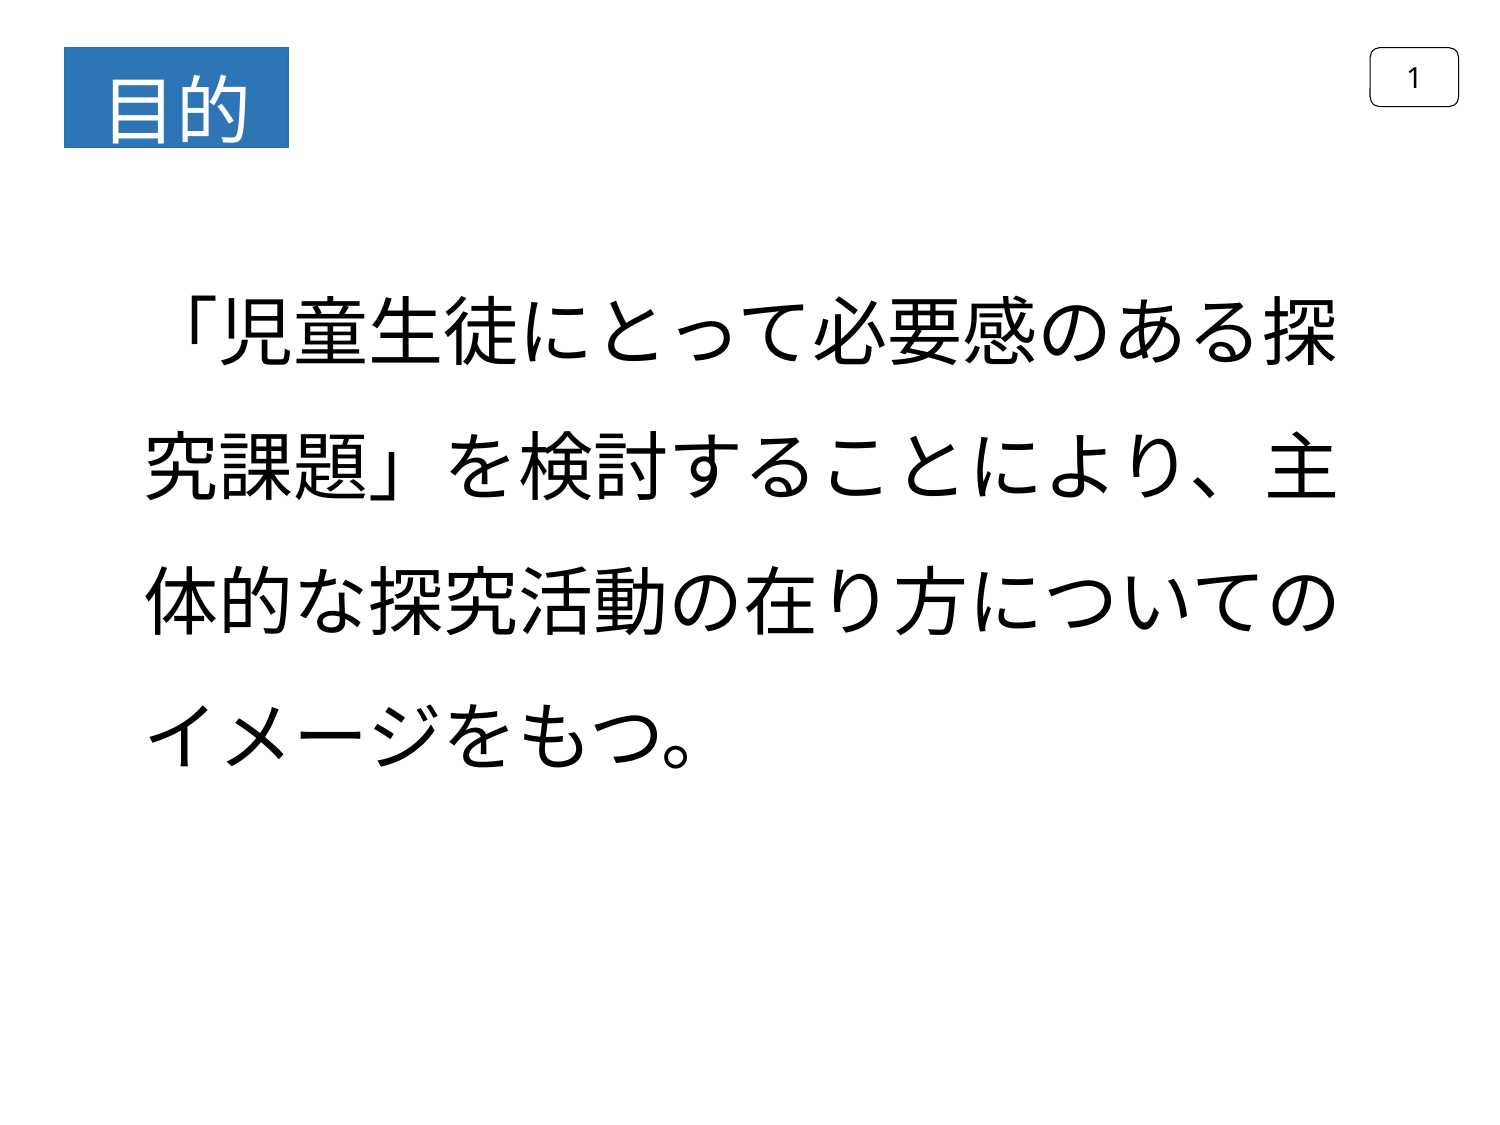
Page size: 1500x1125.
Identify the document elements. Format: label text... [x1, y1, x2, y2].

text_box 1 [1368, 46, 1460, 108]
text_box 「児童生徒にとって必要感のある探究課題」を検討することにより、主体的な探究活動の在り方についてのイメージをもつ。 [129, 231, 1371, 922]
text_box 目的 [64, 47, 289, 148]
